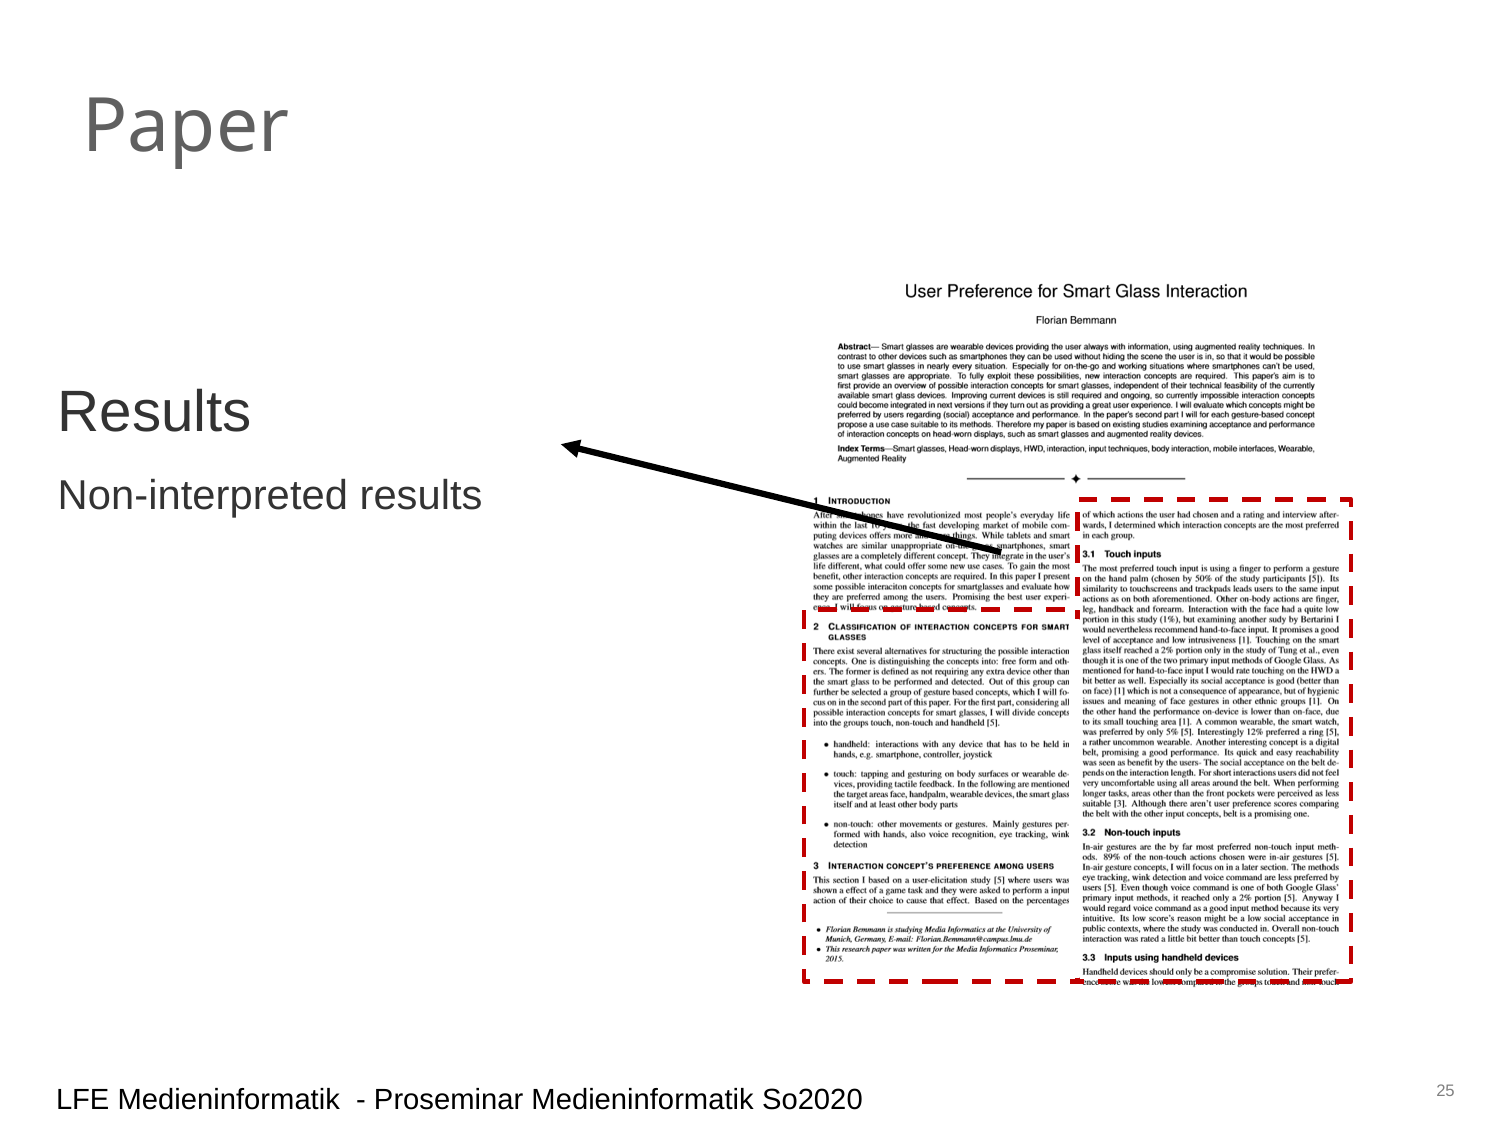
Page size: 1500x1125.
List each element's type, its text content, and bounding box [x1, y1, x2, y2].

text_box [560, 444, 999, 552]
text_box 25 [1362, 1072, 1463, 1108]
text_box Paper [74, 28, 1425, 216]
picture [769, 259, 1366, 1015]
text_box Results Non-interpreted results [50, 249, 750, 1005]
